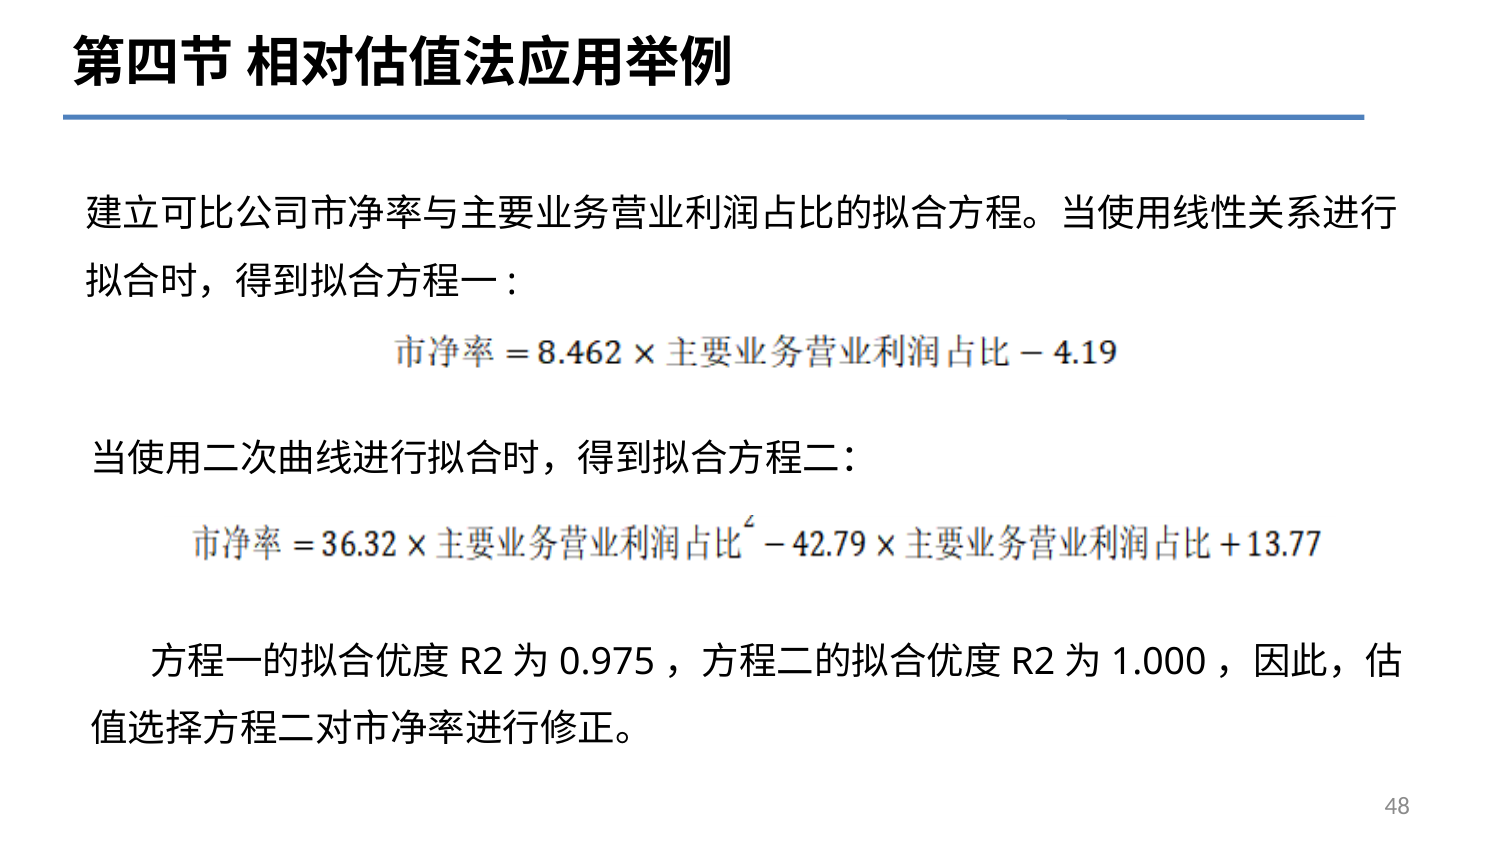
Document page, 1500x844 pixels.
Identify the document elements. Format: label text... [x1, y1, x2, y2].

title 建立可比公司市净率与主要业务营业利润占比的拟合方程。当使用线性关系进行拟合时，得到拟合方程一: [70, 164, 1421, 305]
picture [163, 515, 1337, 575]
list 当使用二次曲线进行拟合时，得到拟合方程二： 方程一的拟合优度R2为0.975，方程二的拟合优度R2为1.000，因此，估值选择方程二对市净率进行修正。 [75, 404, 1425, 727]
slide_number 48 [1074, 782, 1425, 827]
picture [351, 316, 1161, 387]
text_box 第四节 相对估值法应用举例 [56, 11, 1407, 107]
